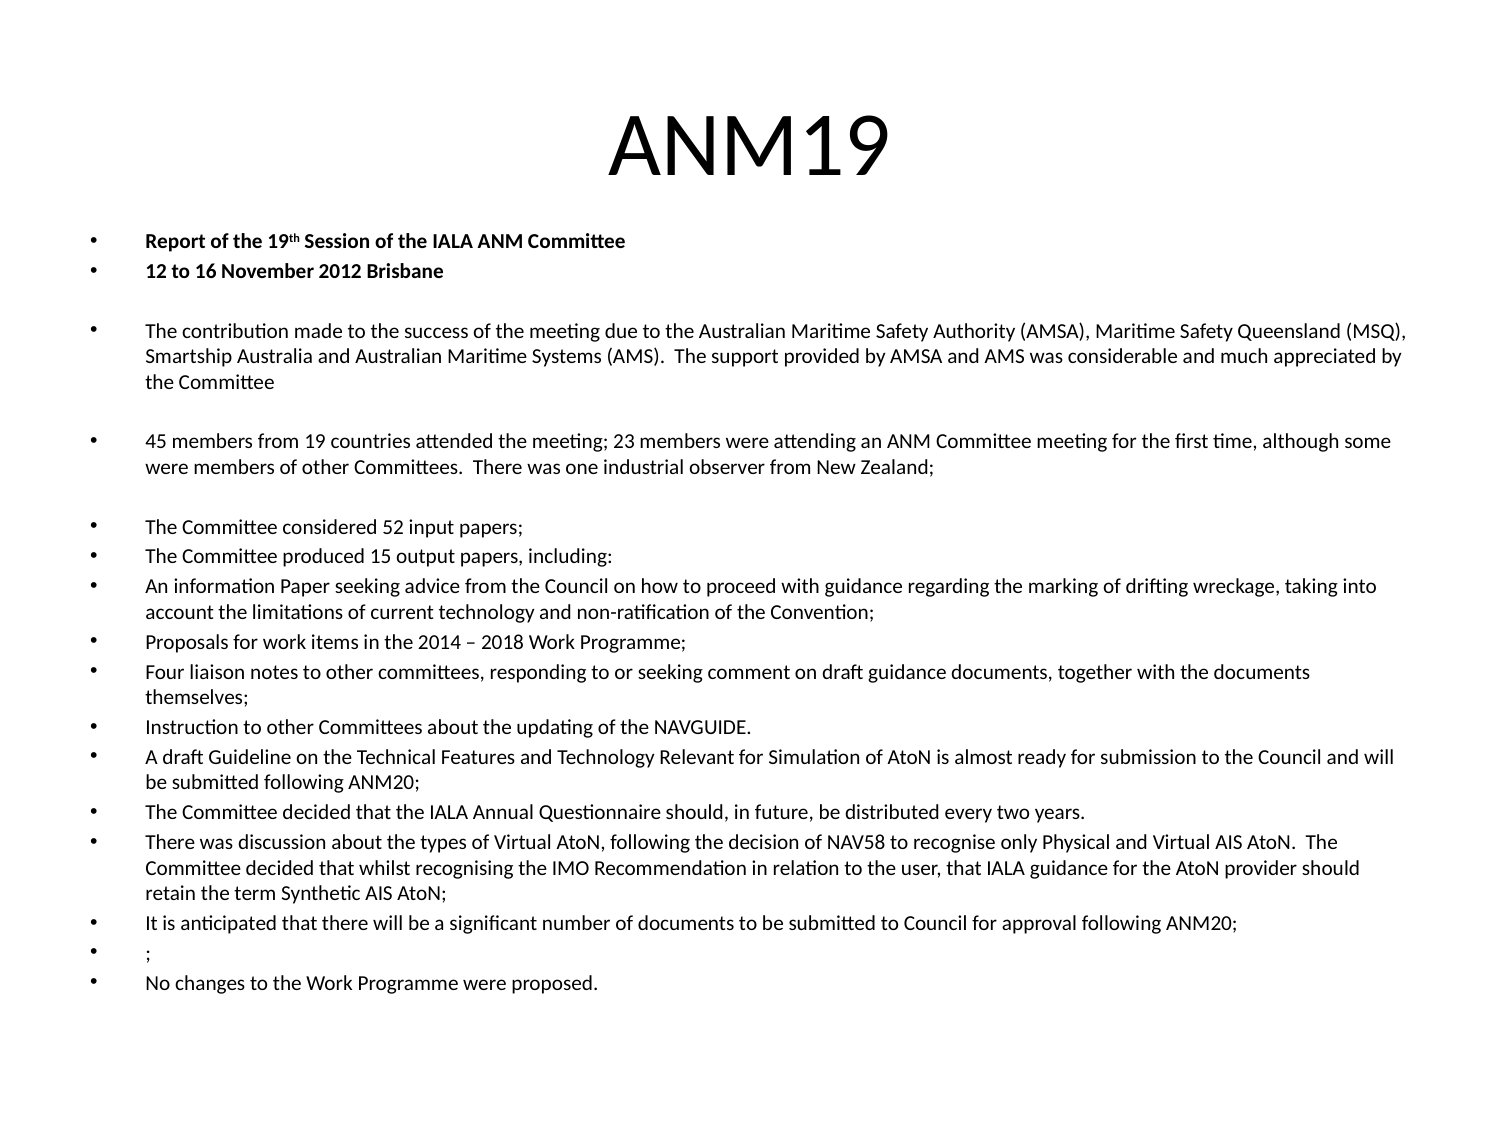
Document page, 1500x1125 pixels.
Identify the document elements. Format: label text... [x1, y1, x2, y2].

title ANM19 [75, 45, 1425, 219]
list Report of the 19th Session of the IALA ANM Committee 12 to 16 November 2012 Brisbane The contribution made to the success of the meeting due to the Australian Maritime Safety Authority (AMSA), Maritime Safety Queensland (MSQ), Smartship Australia and Australian Maritime Systems (AMS). The support provided by AMSA and AMS was considerable and much appreciated by the Committee 45 members from 19 countries attended the meeting; 23 members were attending an ANM Committee meeting for the first time, although some were members of other Committees. There was one industrial observer from New Zealand; The Committee considered 52 input papers; The Committee produced 15 output papers, including: An information Paper seeking advice from the Council on how to proceed with guidance regarding the marking of drifting wreckage, taking into account the limitations of current technology and non-ratification of the Convention; Proposals for work items in the 2014 – 2018 Work Programme; Four liaison notes to other committees, responding to or seeking comment on draft guidance documents, together with the documents themselves; Instruction to other Committees about the updating of the NAVGUIDE. A draft Guideline on the Technical Features and Technology Relevant for Simulation of AtoN is almost ready for submission to the Council and will be submitted following ANM20; The Committee decided that the IALA Annual Questionnaire should, in future, be distributed every two years. There was discussion about the types of Virtual AtoN, following the decision of NAV58 to recognise only Physical and Virtual AIS AtoN. The Committee decided that whilst recognising the IMO Recommendation in relation to the user, that IALA guidance for the AtoN provider should retain the term Synthetic AIS AtoN; It is anticipated that there will be a significant number of documents to be submitted to Council for approval following ANM20; ; No changes to the Work Programme were proposed. [75, 219, 1425, 1005]
